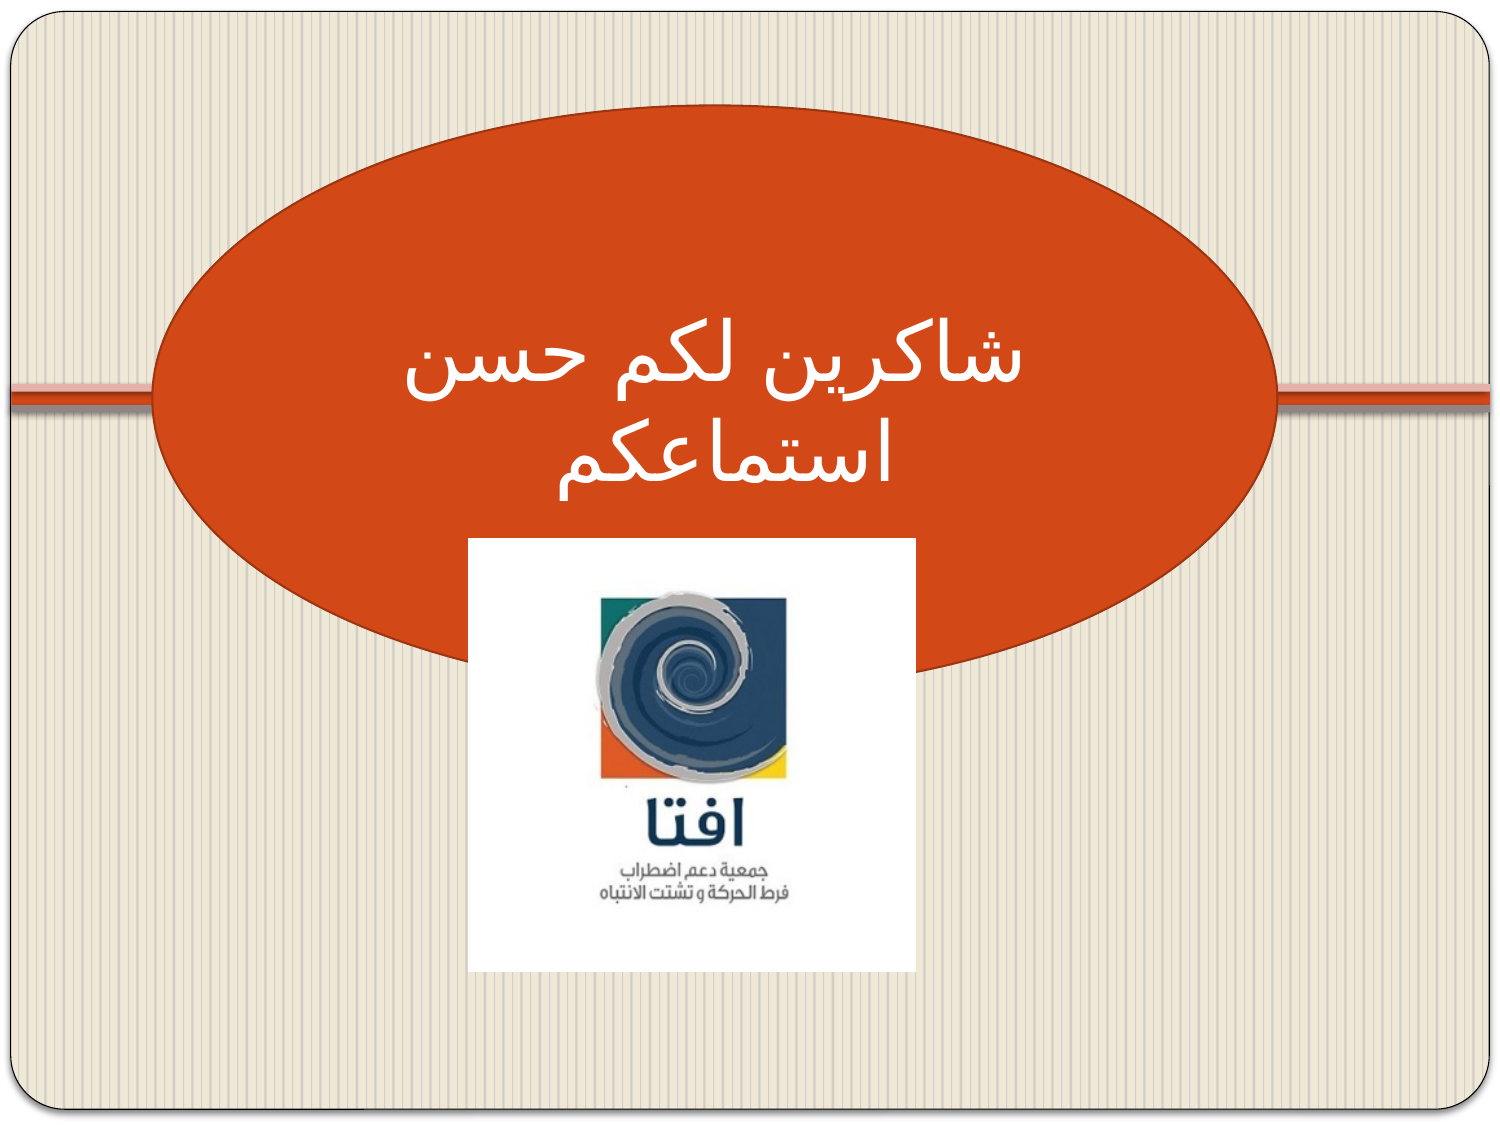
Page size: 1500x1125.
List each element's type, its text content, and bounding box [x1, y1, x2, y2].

picture [468, 538, 916, 972]
text_box شاكرين لكم حسن استماعكم [151, 104, 1279, 673]
